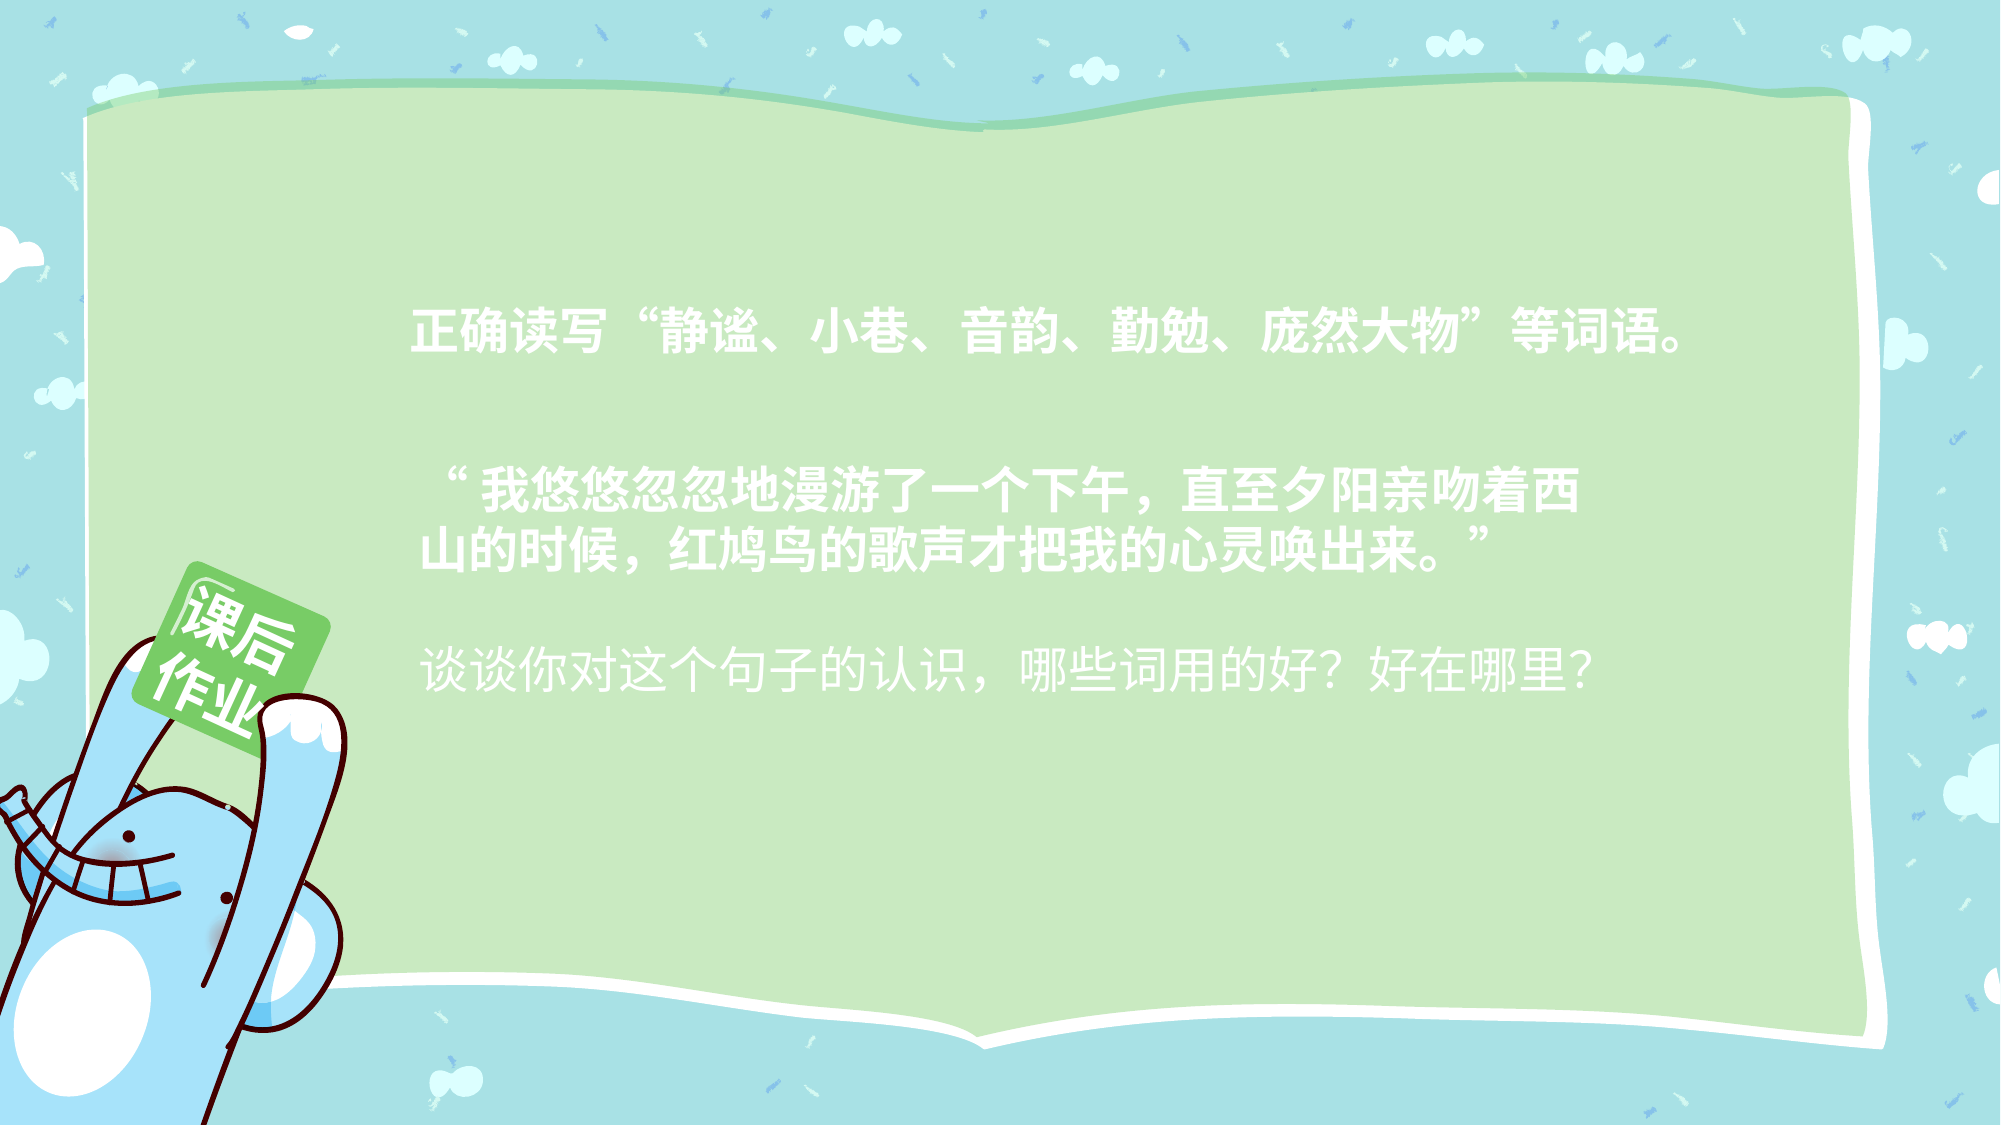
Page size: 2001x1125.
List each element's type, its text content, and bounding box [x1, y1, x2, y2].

text_box 正确读写“静谧、小巷、音韵、勤勉、庞然大物”等词语。 [395, 292, 1725, 367]
text_box “我悠悠忽忽地漫游了一个下午，直至夕阳亲吻着西山的时候，红鸠鸟的歌声才把我的心灵唤出来。” 谈谈你对这个句子的认识，哪些词用的好？好在哪里？ [403, 451, 1636, 706]
